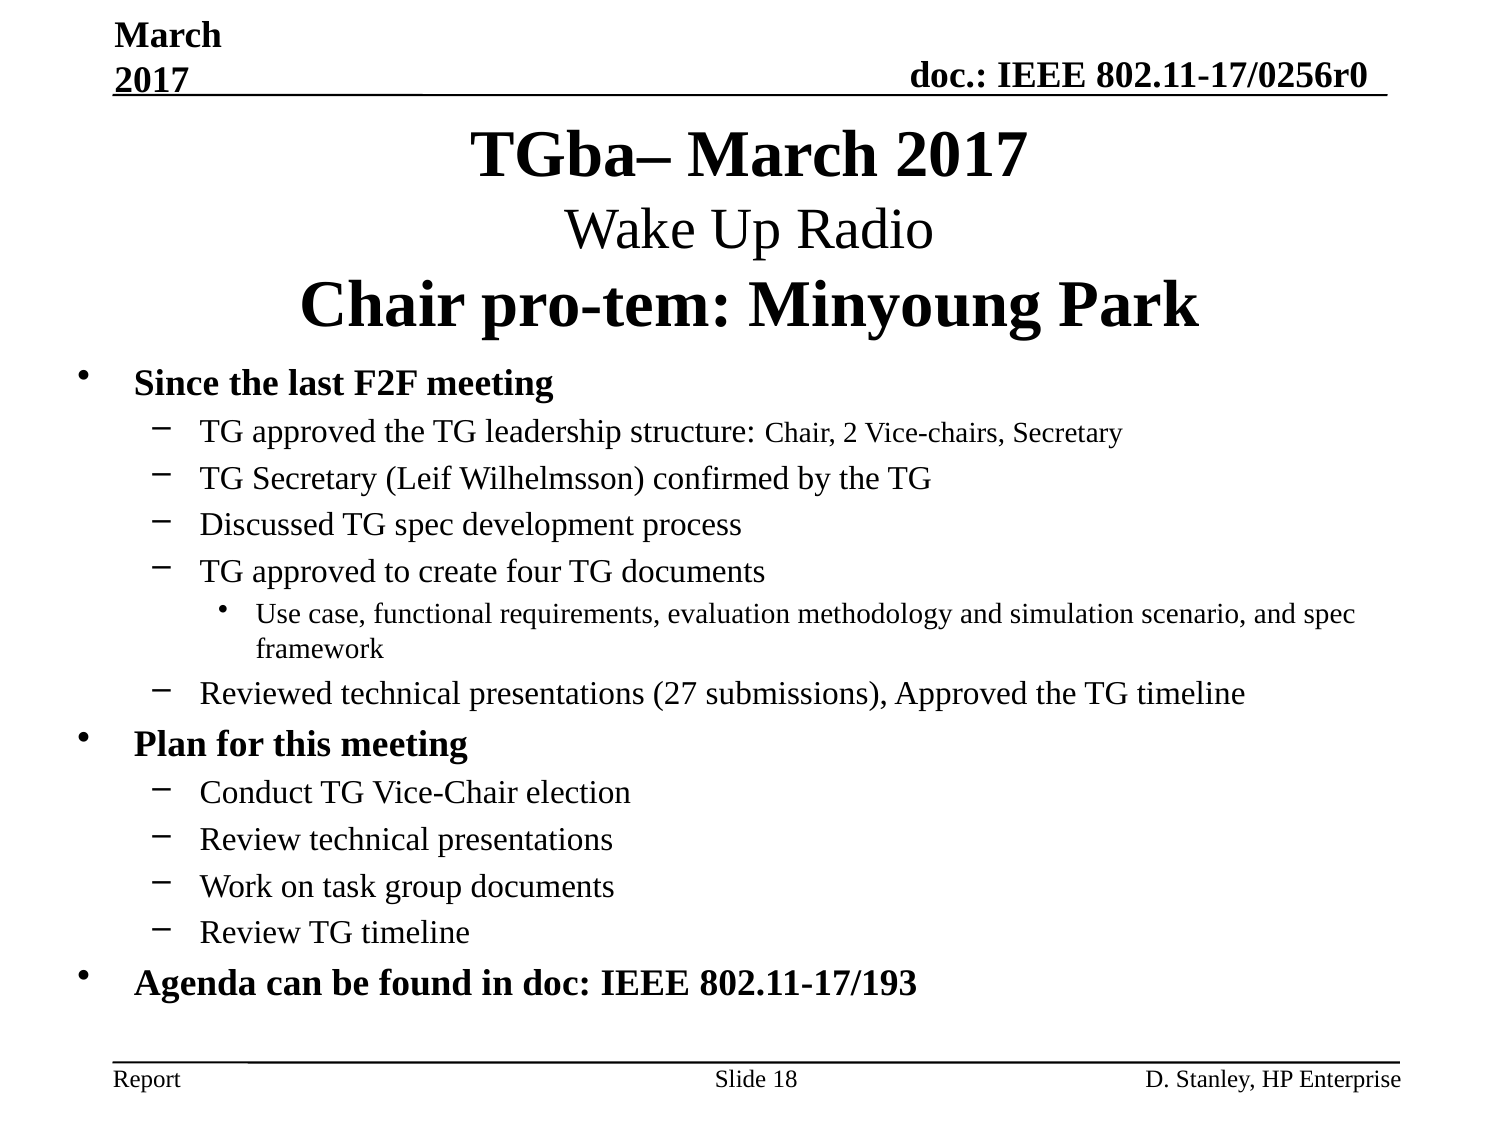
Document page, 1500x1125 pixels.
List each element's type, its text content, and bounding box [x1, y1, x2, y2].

list Since the last F2F meeting TG approved the TG leadership structure: Chair, 2 Vice-chairs, Secretary TG Secretary (Leif Wilhelmsson) confirmed by the TG Discussed TG spec development process TG approved to create four TG documents Use case, functional requirements, evaluation methodology and simulation scenario, and spec framework Reviewed technical presentations (27 submissions), Approved the TG timeline Plan for this meeting Conduct TG Vice-Chair election Review technical presentations Work on task group documents Review TG timeline Agenda can be found in doc: IEEE 802.11-17/193 [62, 350, 1463, 1088]
slide_number Slide 18 [712, 1062, 800, 1093]
footer D. Stanley, HP Enterprise [1057, 1062, 1402, 1093]
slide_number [114, 54, 269, 100]
title TGba– March 2017 Wake Up Radio Chair pro-tem: Minyoung Park [112, 137, 1388, 313]
